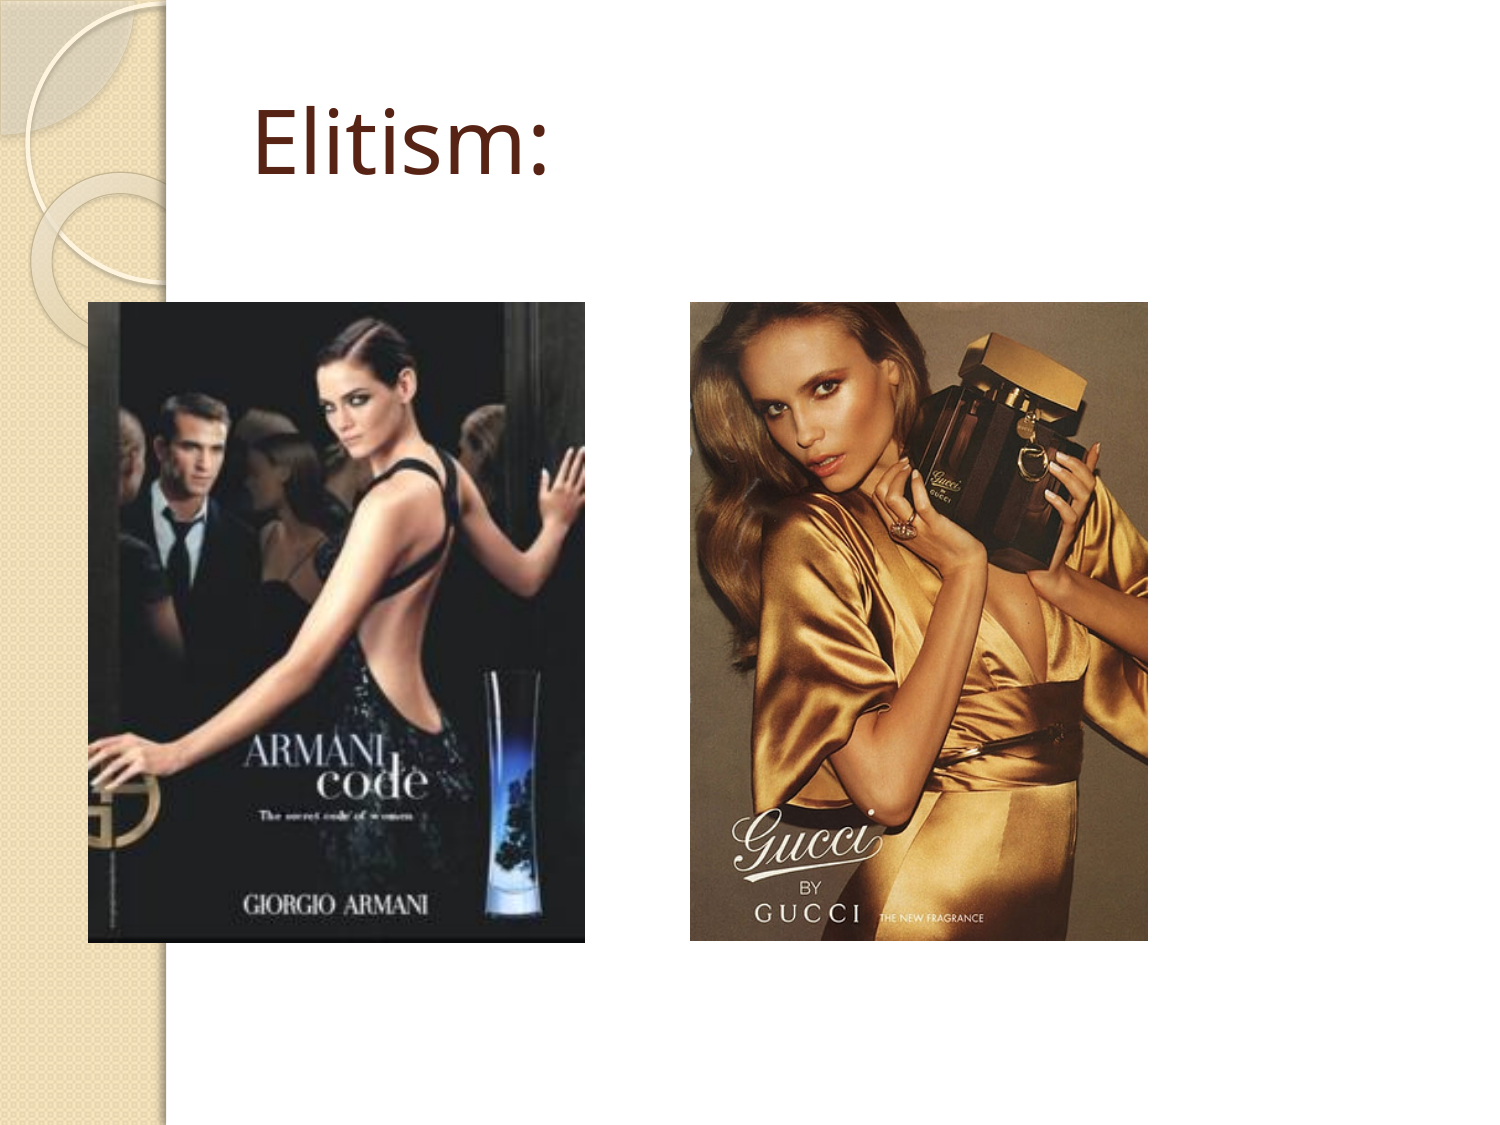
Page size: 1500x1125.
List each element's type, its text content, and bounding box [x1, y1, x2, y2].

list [88, 302, 585, 944]
picture [690, 302, 1148, 941]
title Elitism: [235, 45, 1466, 233]
